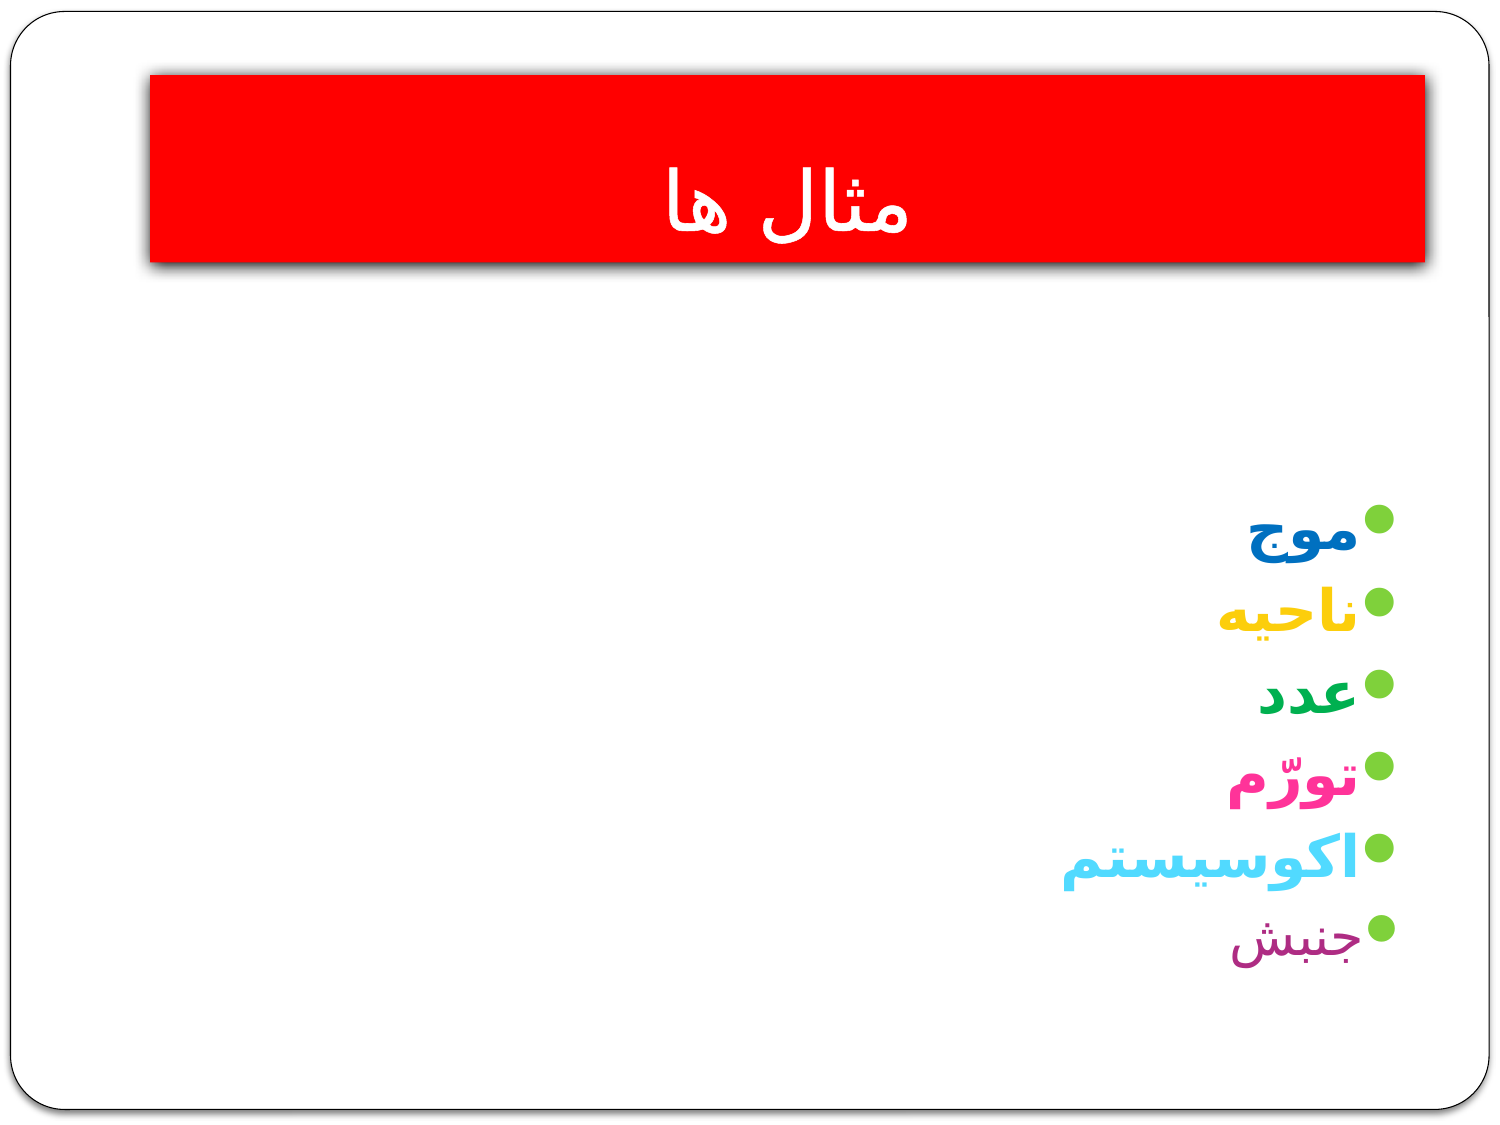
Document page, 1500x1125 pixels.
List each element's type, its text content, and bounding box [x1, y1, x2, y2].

title مثال ها [150, 75, 1425, 237]
list موج ناحیه عدد تورّم اکوسیستم جنبش [150, 237, 1425, 988]
